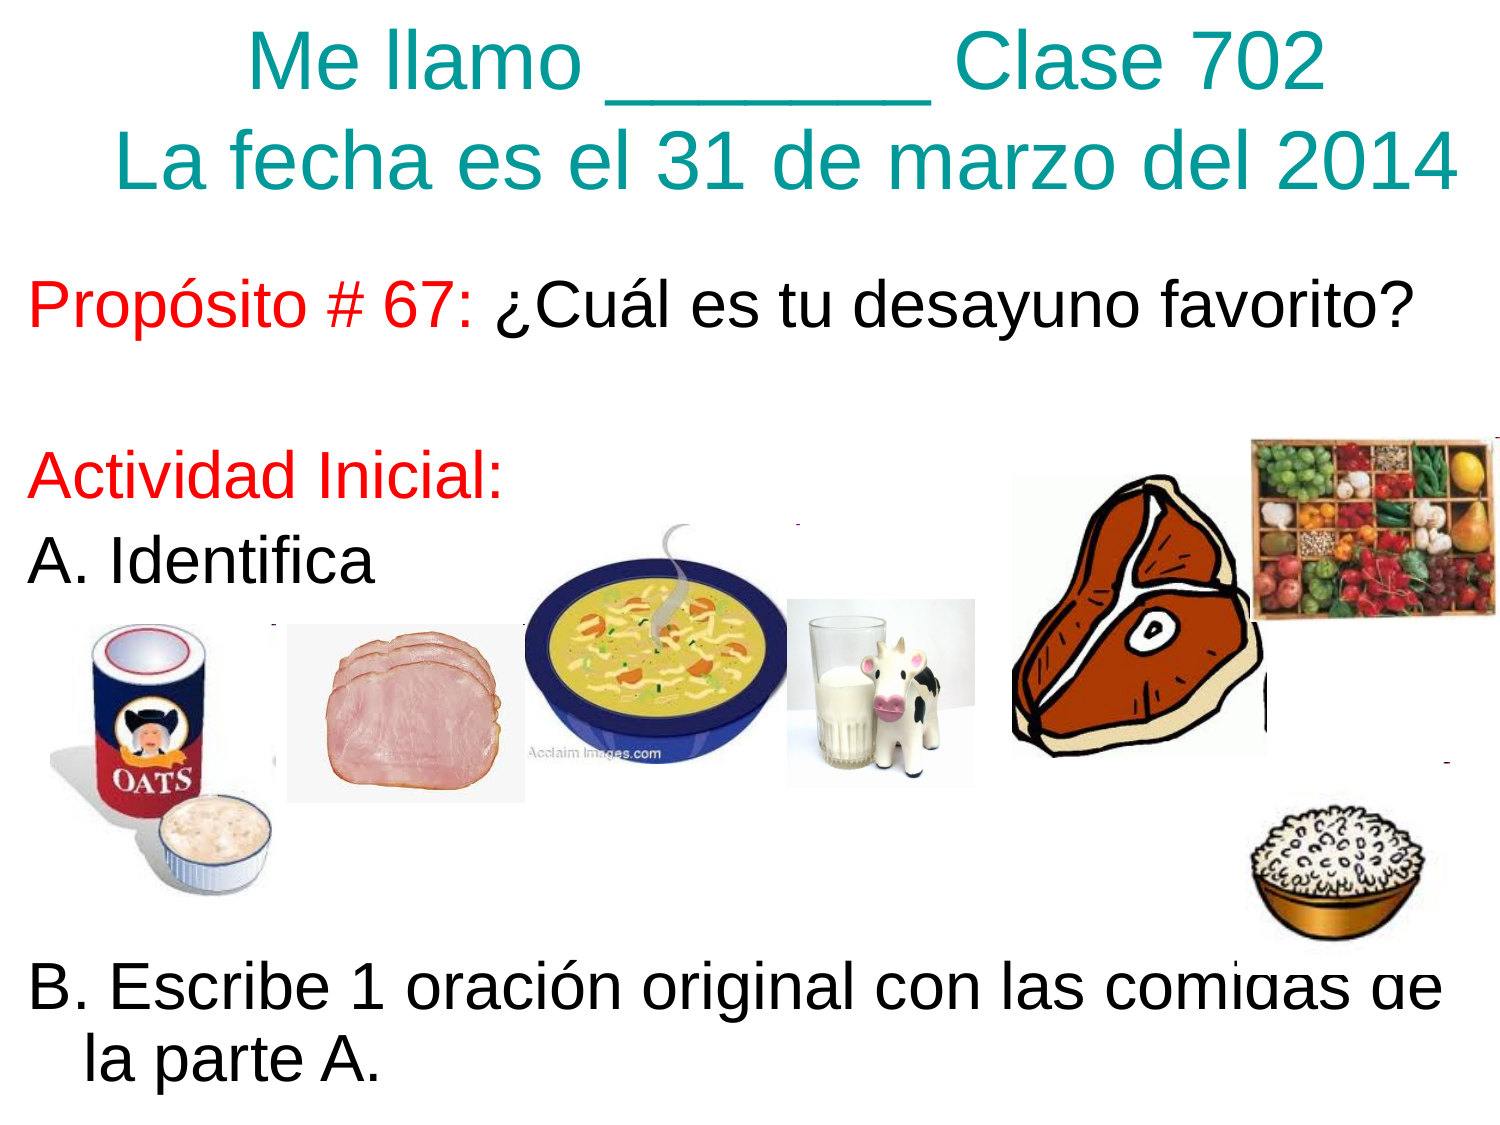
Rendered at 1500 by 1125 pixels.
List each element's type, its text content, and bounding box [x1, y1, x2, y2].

list Propósito # 67: ¿Cuál es tu desayuno favorito? Actividad Inicial: A. Identifica B. Escribe 1 oración original con las comidas de la parte A. [12, 262, 1500, 1125]
picture [49, 624, 276, 898]
picture [287, 524, 976, 804]
title Me llamo _______ Clase 702 La fecha es el 31 de marzo del 2014 [75, 12, 1500, 200]
picture [1012, 437, 1500, 759]
picture [1237, 762, 1451, 976]
